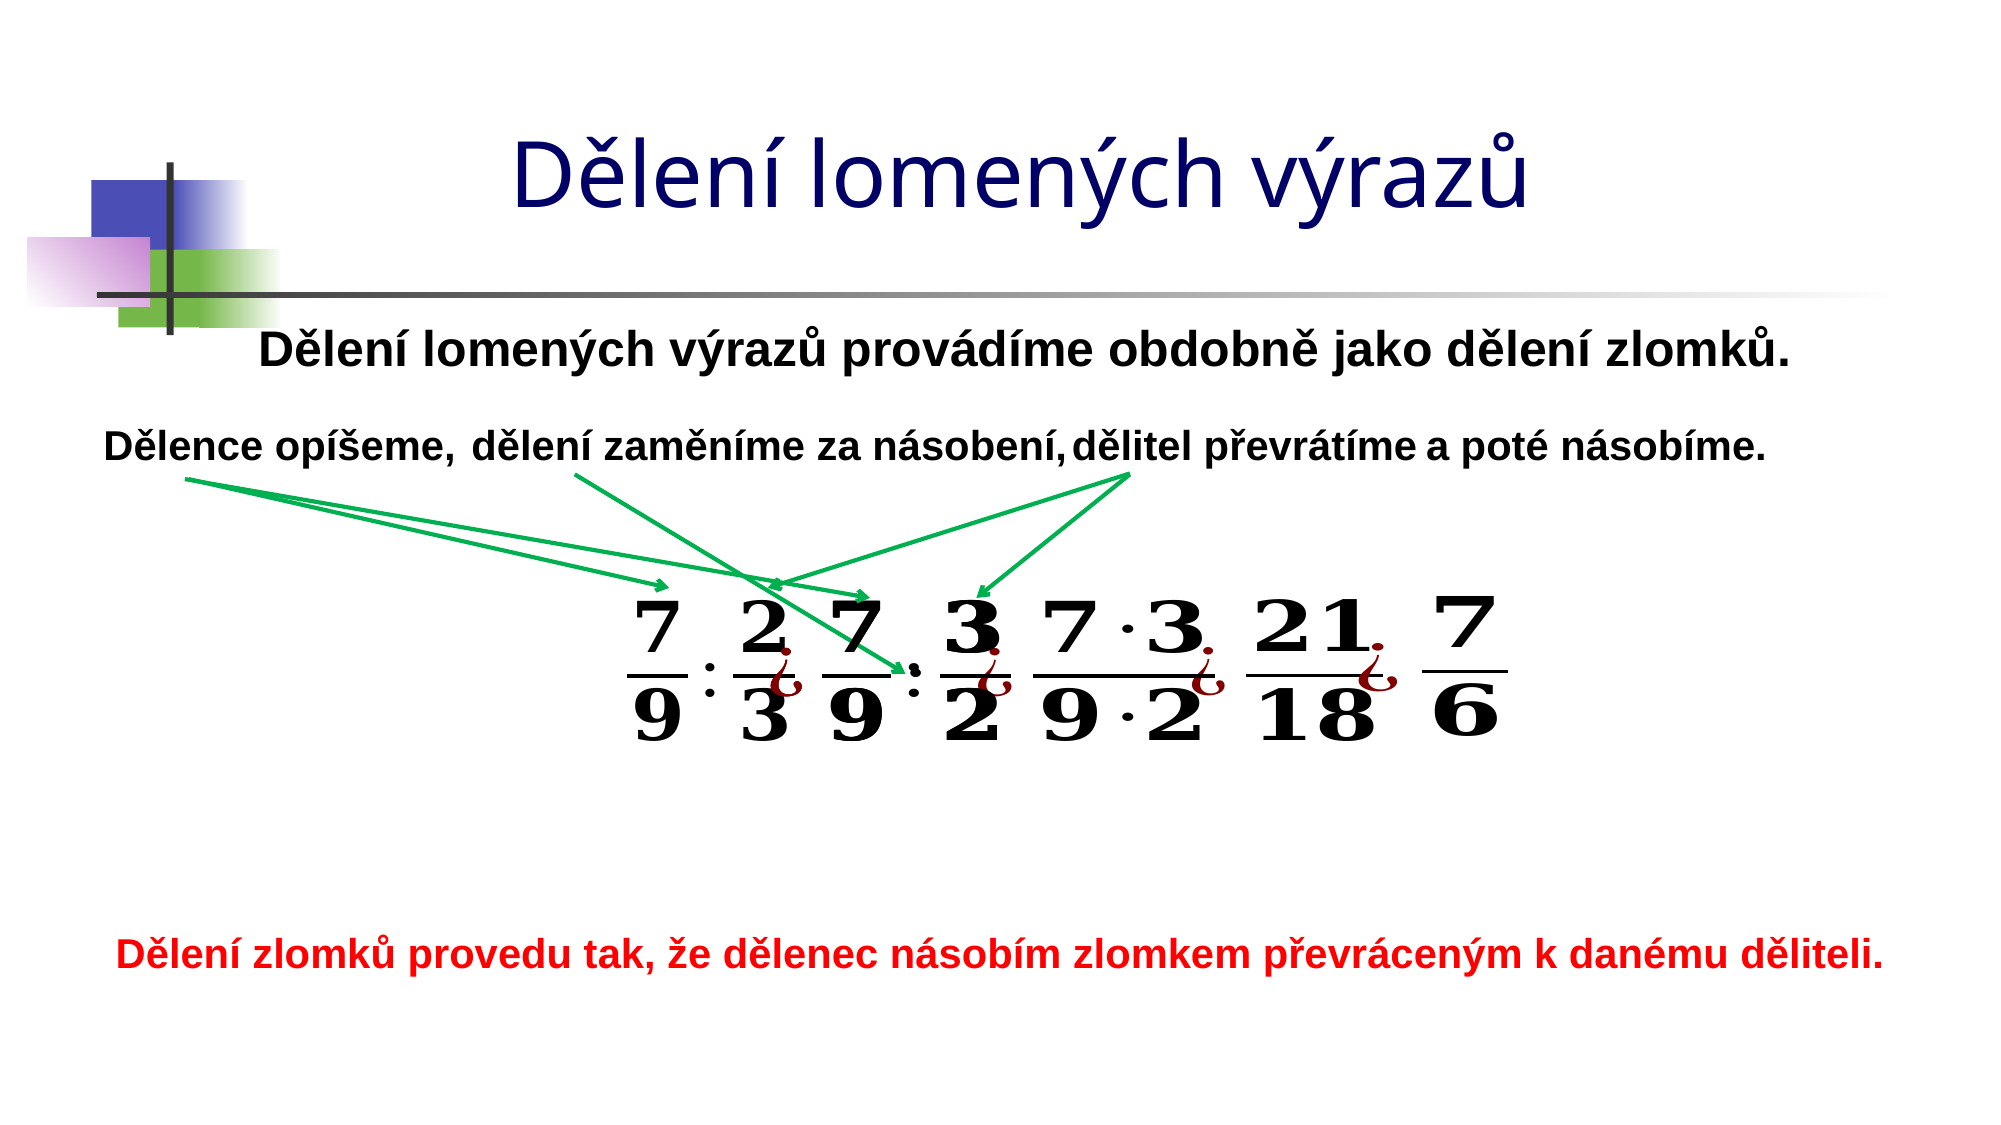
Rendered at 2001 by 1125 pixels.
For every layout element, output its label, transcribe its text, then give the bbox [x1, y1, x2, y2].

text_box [184, 478, 871, 599]
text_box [767, 473, 974, 589]
text_box dělení zaměníme za násobení, [456, 413, 1057, 475]
title Dělení lomených výrazů [416, 113, 1627, 228]
text_box dělitel převrátíme [1057, 413, 1411, 475]
text_box Dělence opíšeme, [88, 413, 456, 475]
text_box Dělení lomených výrazů provádíme obdobně jako dělení zlomků. [244, 314, 2000, 380]
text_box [574, 597, 906, 675]
text_box a poté násobíme. [1411, 413, 1792, 475]
text_box Dělení zlomků provedu tak, že dělenec násobím zlomkem převráceným k danému děliteli. [0, 916, 2000, 988]
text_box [976, 474, 1131, 599]
